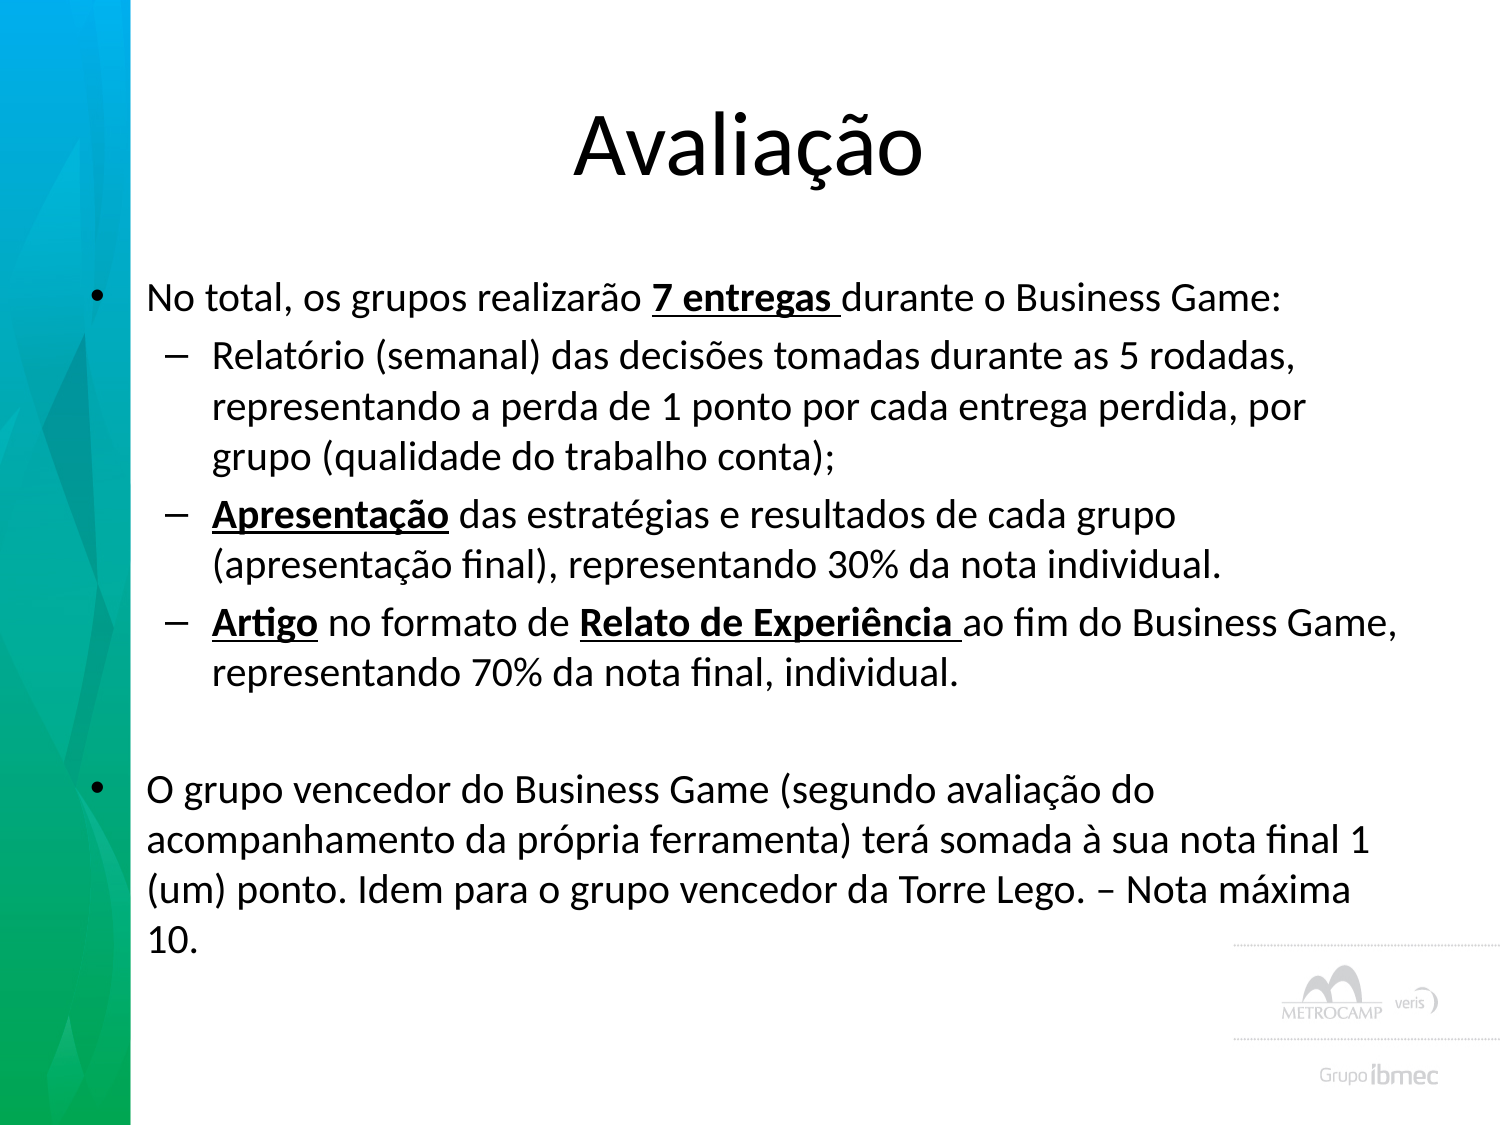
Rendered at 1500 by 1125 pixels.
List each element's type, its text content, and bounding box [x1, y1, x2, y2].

picture [0, 0, 1500, 1125]
title Avaliação [75, 45, 1425, 233]
list No total, os grupos realizarão 7 entregas durante o Business Game: Relatório (semanal) das decisões tomadas durante as 5 rodadas, representando a perda de 1 ponto por cada entrega perdida, por grupo (qualidade do trabalho conta); Apresentação das estratégias e resultados de cada grupo (apresentação final), representando 30% da nota individual. Artigo no formato de Relato de Experiência ao fim do Business Game, representando 70% da nota final, individual. O grupo vencedor do Business Game (segundo avaliação do acompanhamento da própria ferramenta) terá somada à sua nota final 1 (um) ponto. Idem para o grupo vencedor da Torre Lego. – Nota máxima 10. [75, 262, 1425, 1005]
